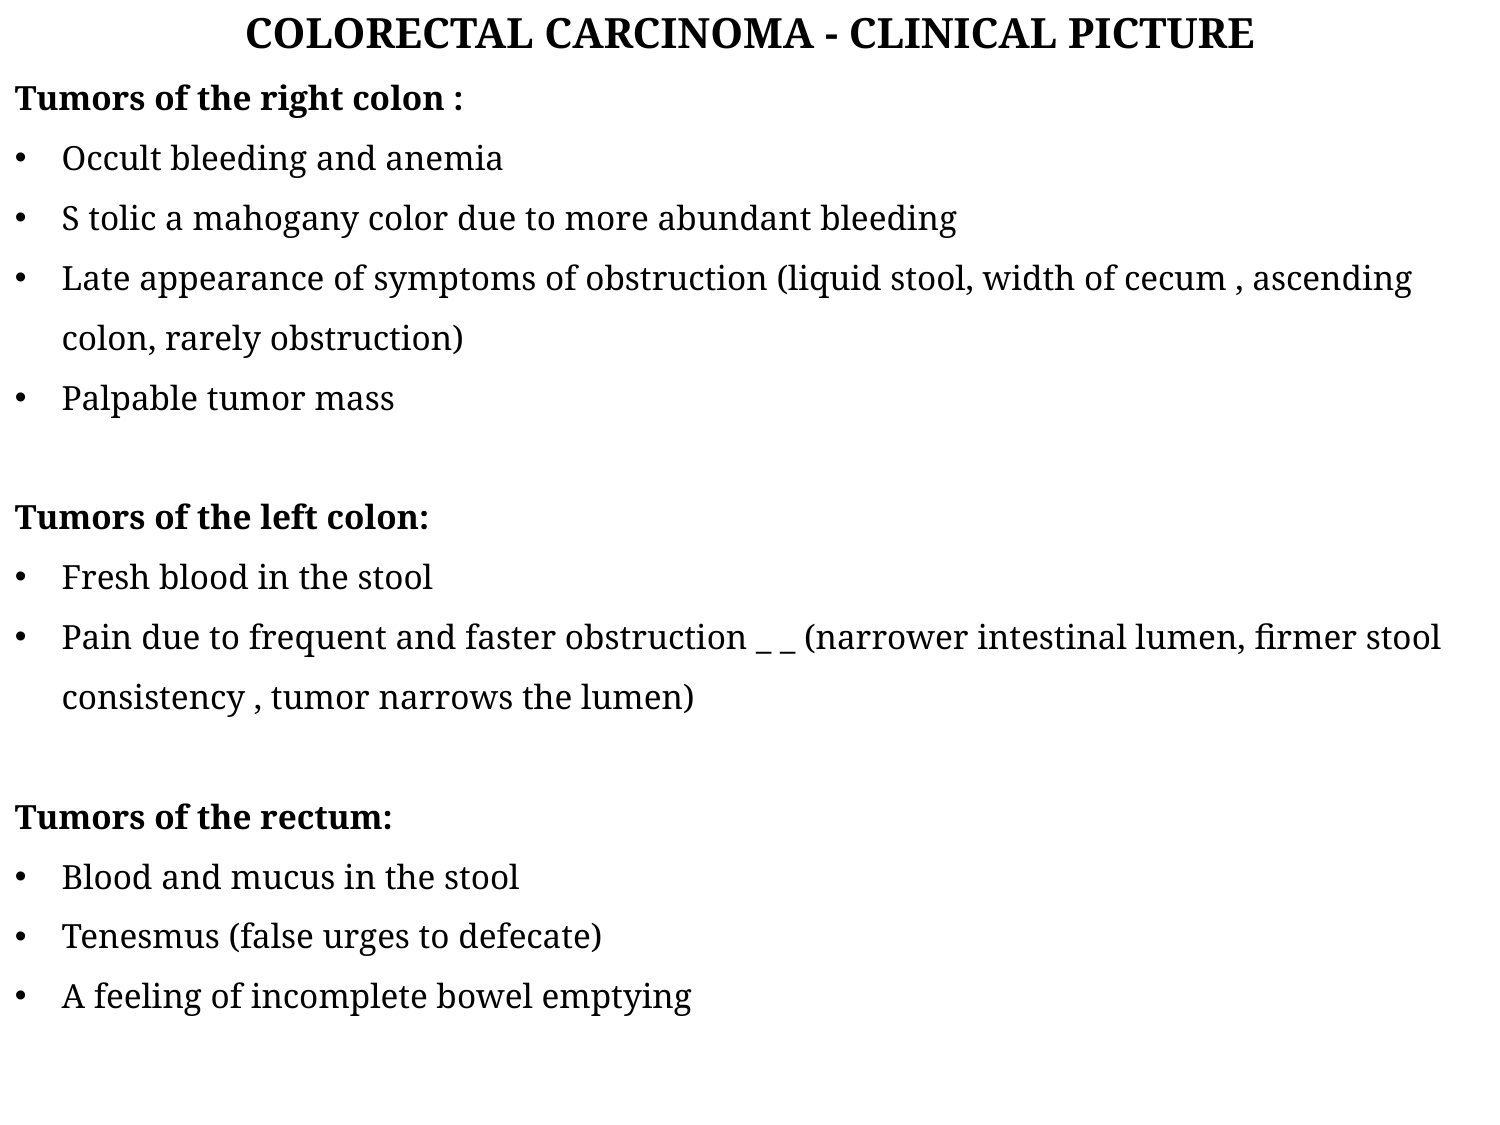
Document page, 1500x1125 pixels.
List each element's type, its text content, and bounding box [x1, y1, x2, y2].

text_box COLORECTAL CARCINOMA - CLINICAL PICTURE [0, 0, 1500, 63]
text_box Tumors of the right colon : Occult bleeding and anemia S tolic a mahogany color due to more abundant bleeding Late appearance of symptoms of obstruction (liquid stool, width of cecum , ascending colon, rarely obstruction) Palpable tumor mass Tumors of the left colon: Fresh blood in the stool Pain due to frequent and faster obstruction _ _ (narrower intestinal lumen, firmer stool consistency , tumor narrows the lumen) Tumors of the rectum: Blood and mucus in the stool Tenesmus (false urges to defecate) A feeling of incomplete bowel emptying [0, 63, 1500, 1083]
